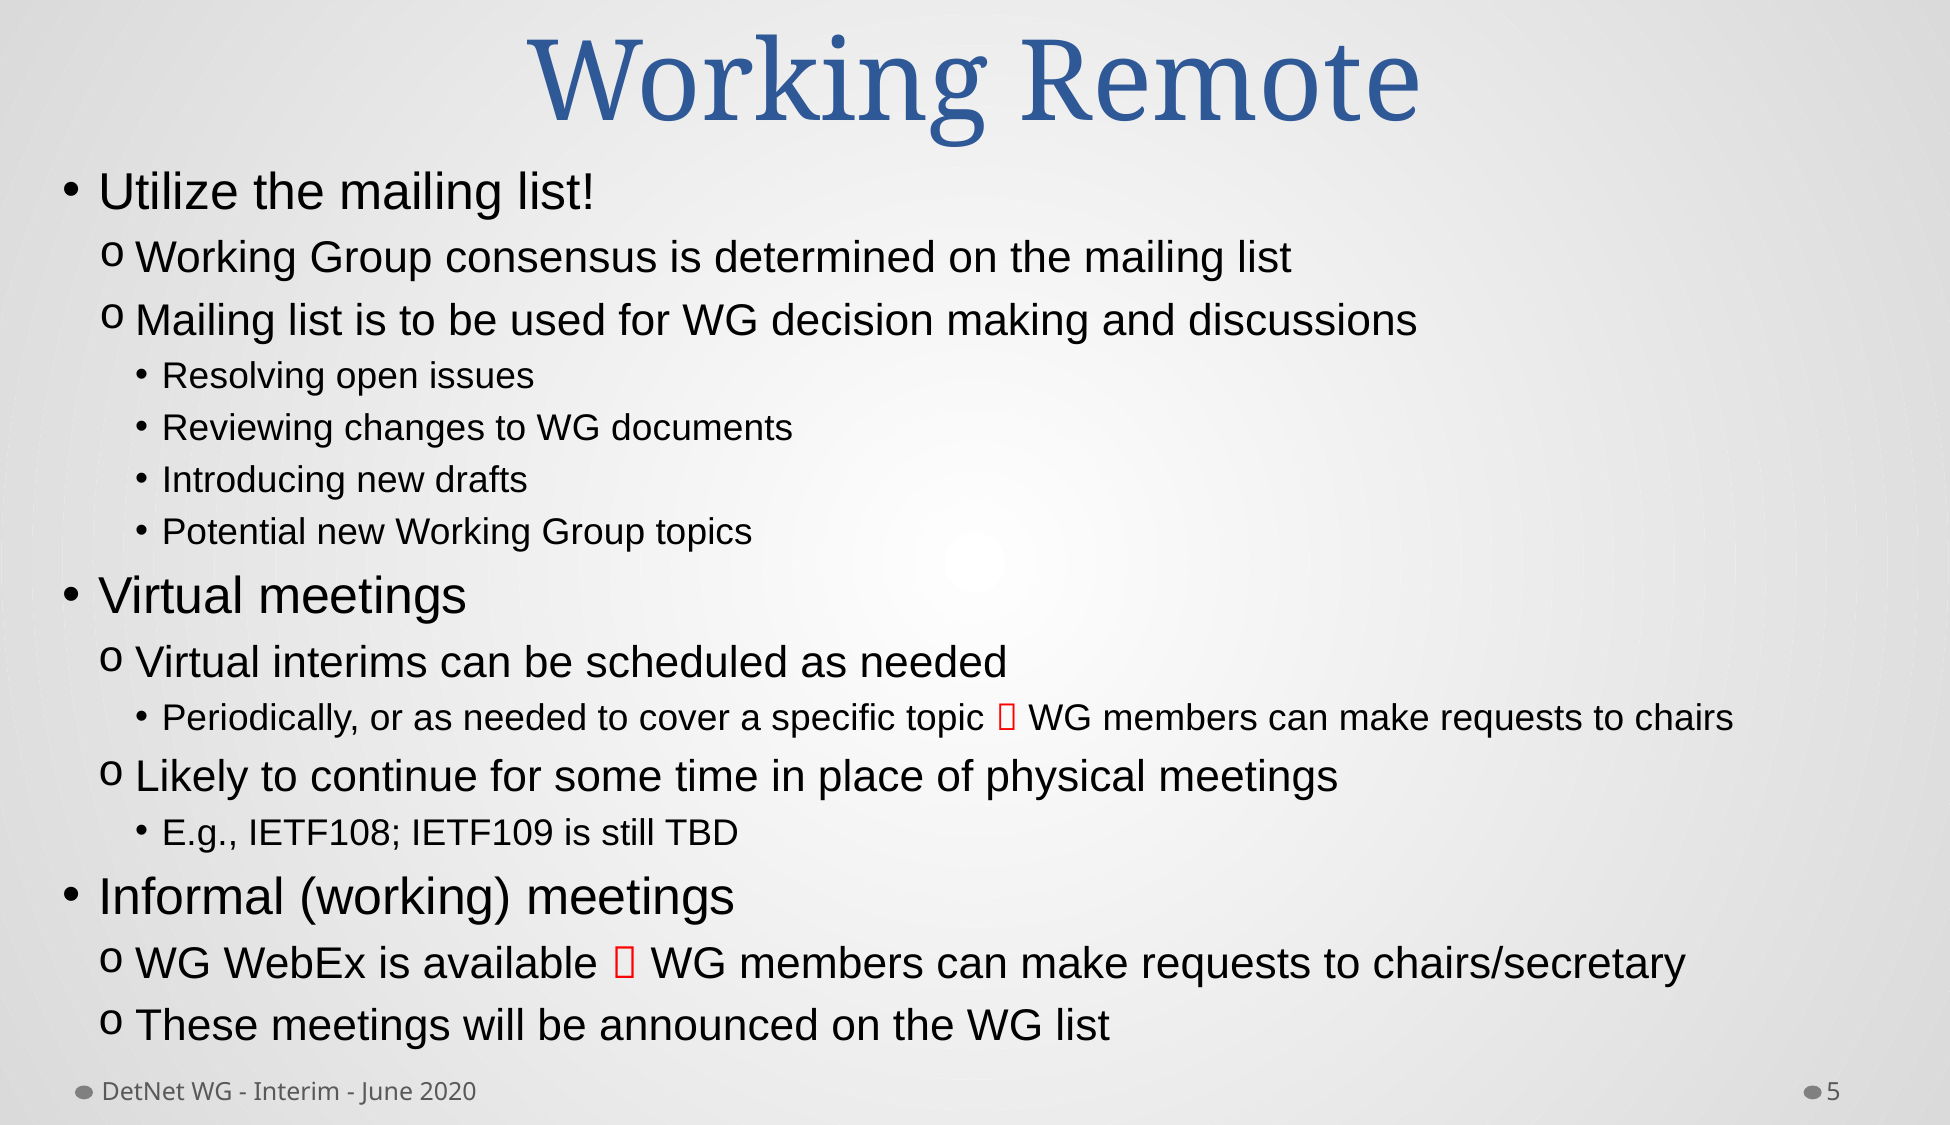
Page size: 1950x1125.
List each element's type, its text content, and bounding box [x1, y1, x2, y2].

list Utilize the mailing list! Working Group consensus is determined on the mailing list Mailing list is to be used for WG decision making and discussions Resolving open issues Reviewing changes to WG documents Introducing new drafts Potential new Working Group topics Virtual meetings Virtual interims can be scheduled as needed Periodically, or as needed to cover a specific topic  WG members can make requests to chairs Likely to continue for some time in place of physical meetings E.g., IETF108; IETF109 is still TBD Informal (working) meetings WG WebEx is available  WG members can make requests to chairs/secretary These meetings will be announced on the WG list [47, 149, 1922, 1063]
slide_number 5 [1821, 1062, 1942, 1123]
title Working Remote [97, 0, 1853, 149]
footer DetNet WG - Interim - June 2020 [94, 1062, 702, 1123]
